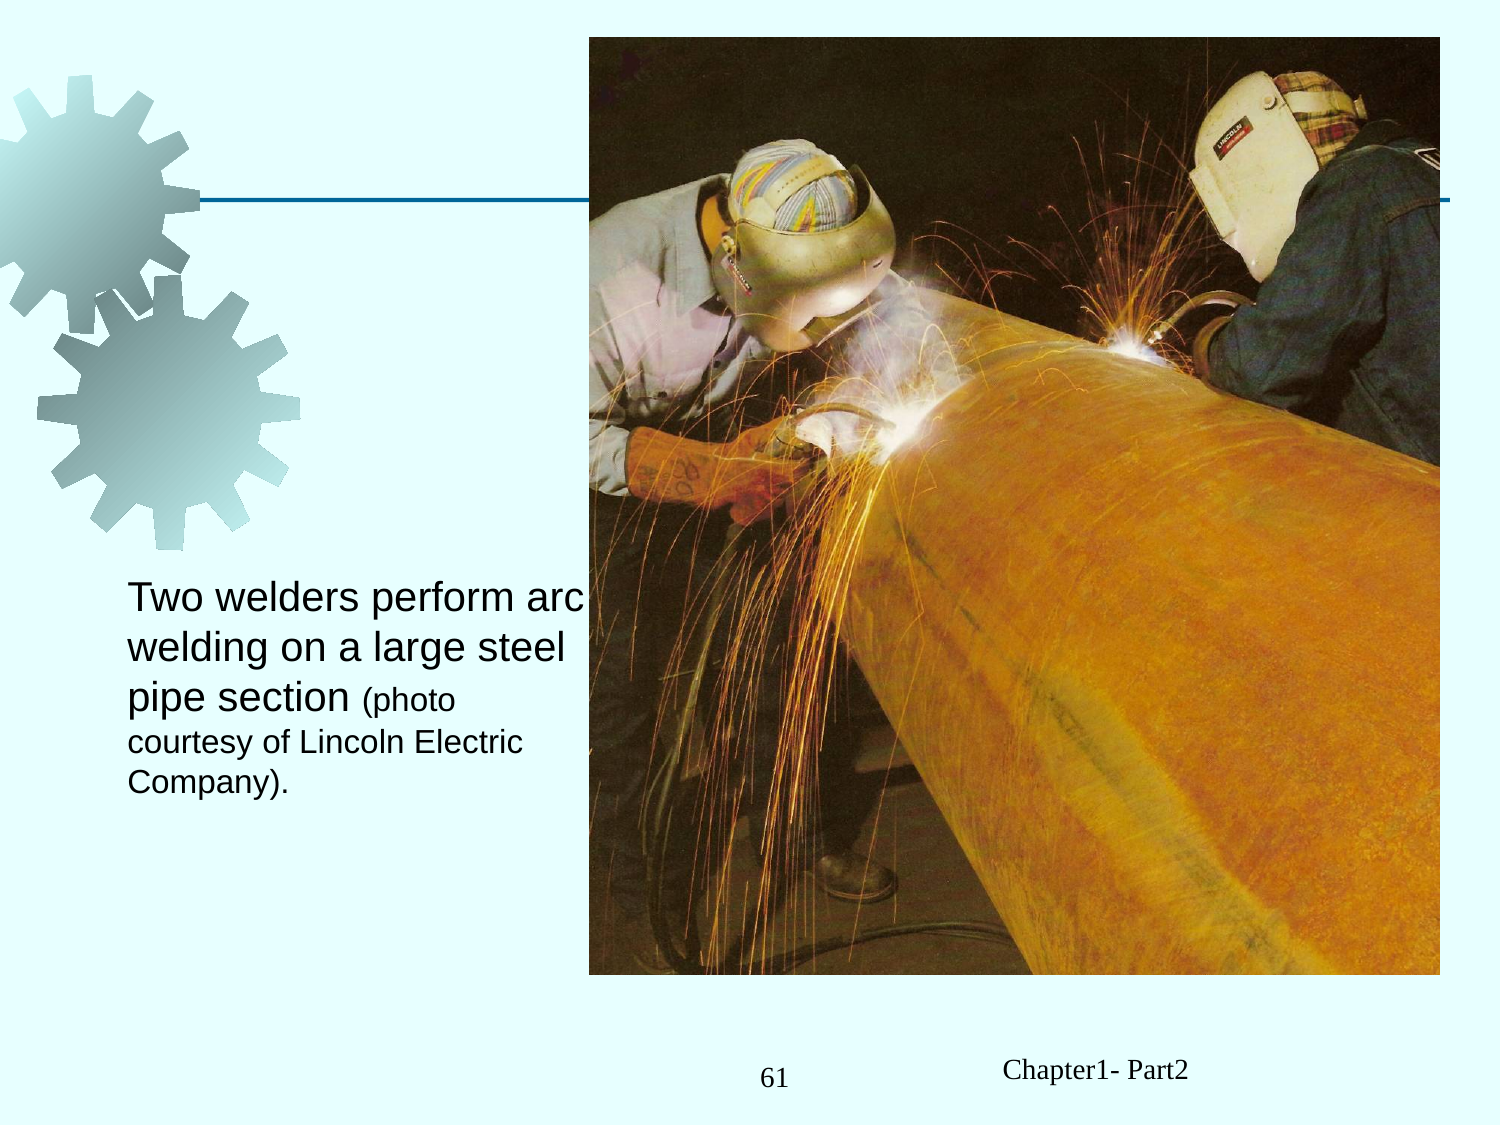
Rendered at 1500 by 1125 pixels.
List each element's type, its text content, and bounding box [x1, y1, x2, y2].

text_box Two welders perform arc welding on a large steel pipe section (photo courtesy of Lincoln Electric Company). [112, 562, 584, 808]
slide_number 61 [599, 1050, 951, 1125]
footer Chapter1- Part2 [987, 1042, 1463, 1122]
picture [589, 37, 1441, 976]
